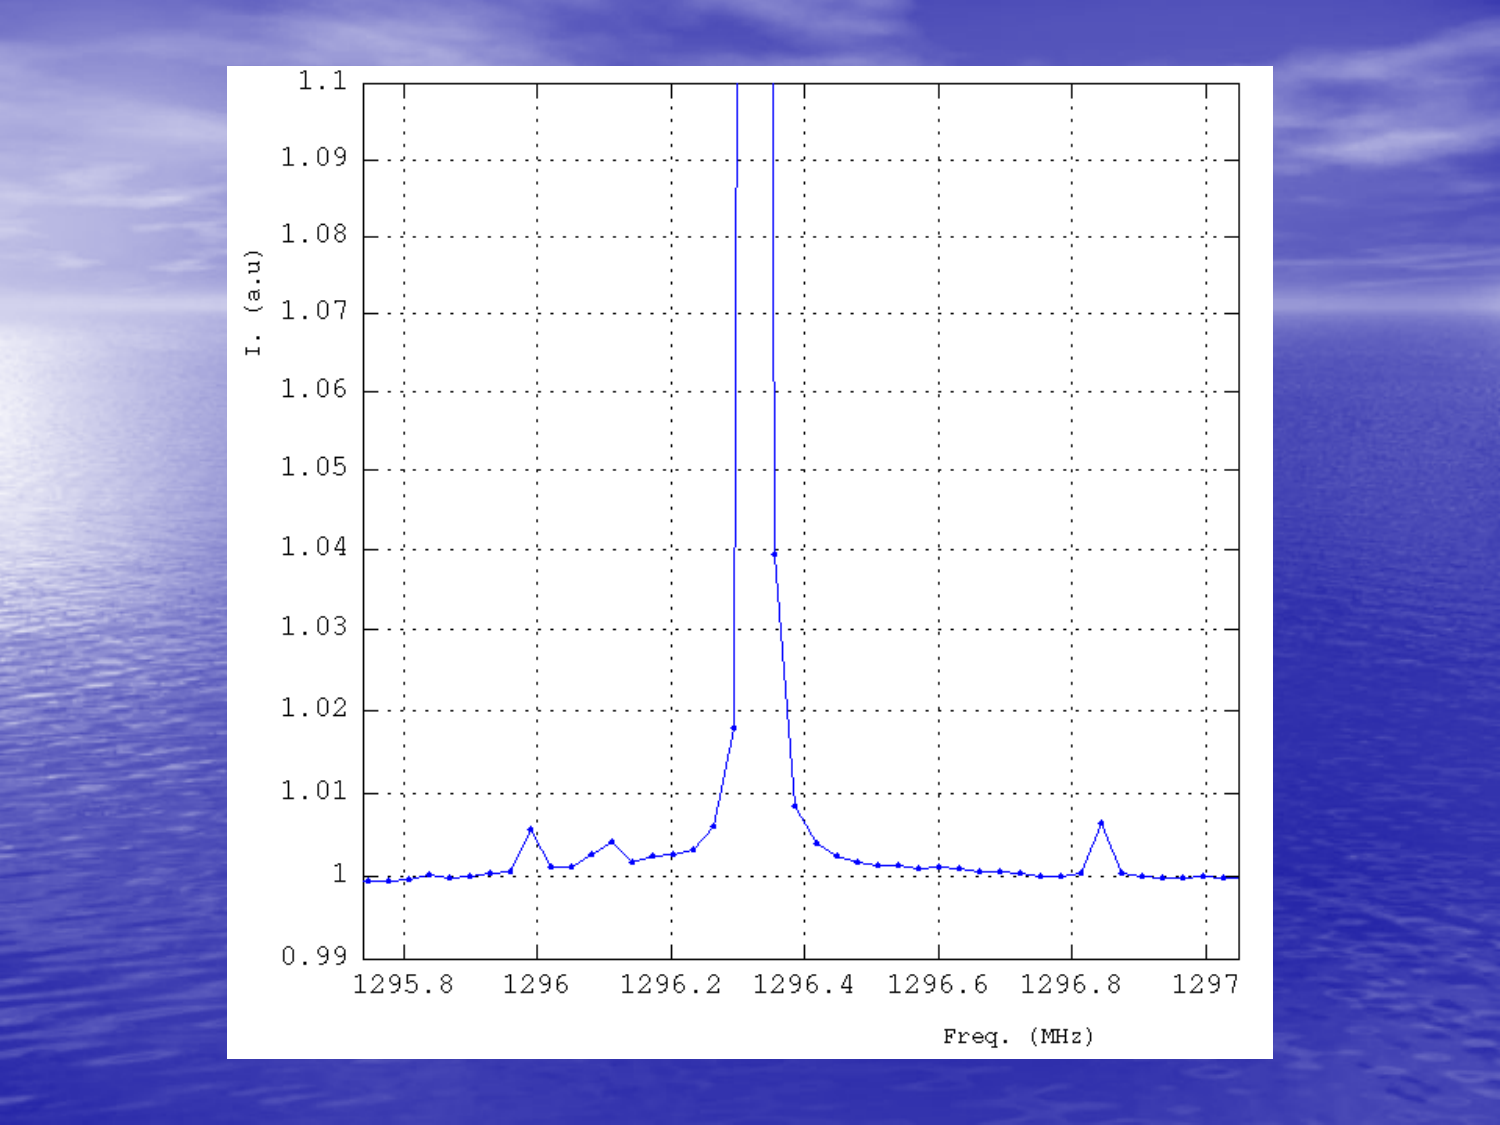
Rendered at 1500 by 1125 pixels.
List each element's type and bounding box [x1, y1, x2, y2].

picture [227, 66, 1273, 1059]
